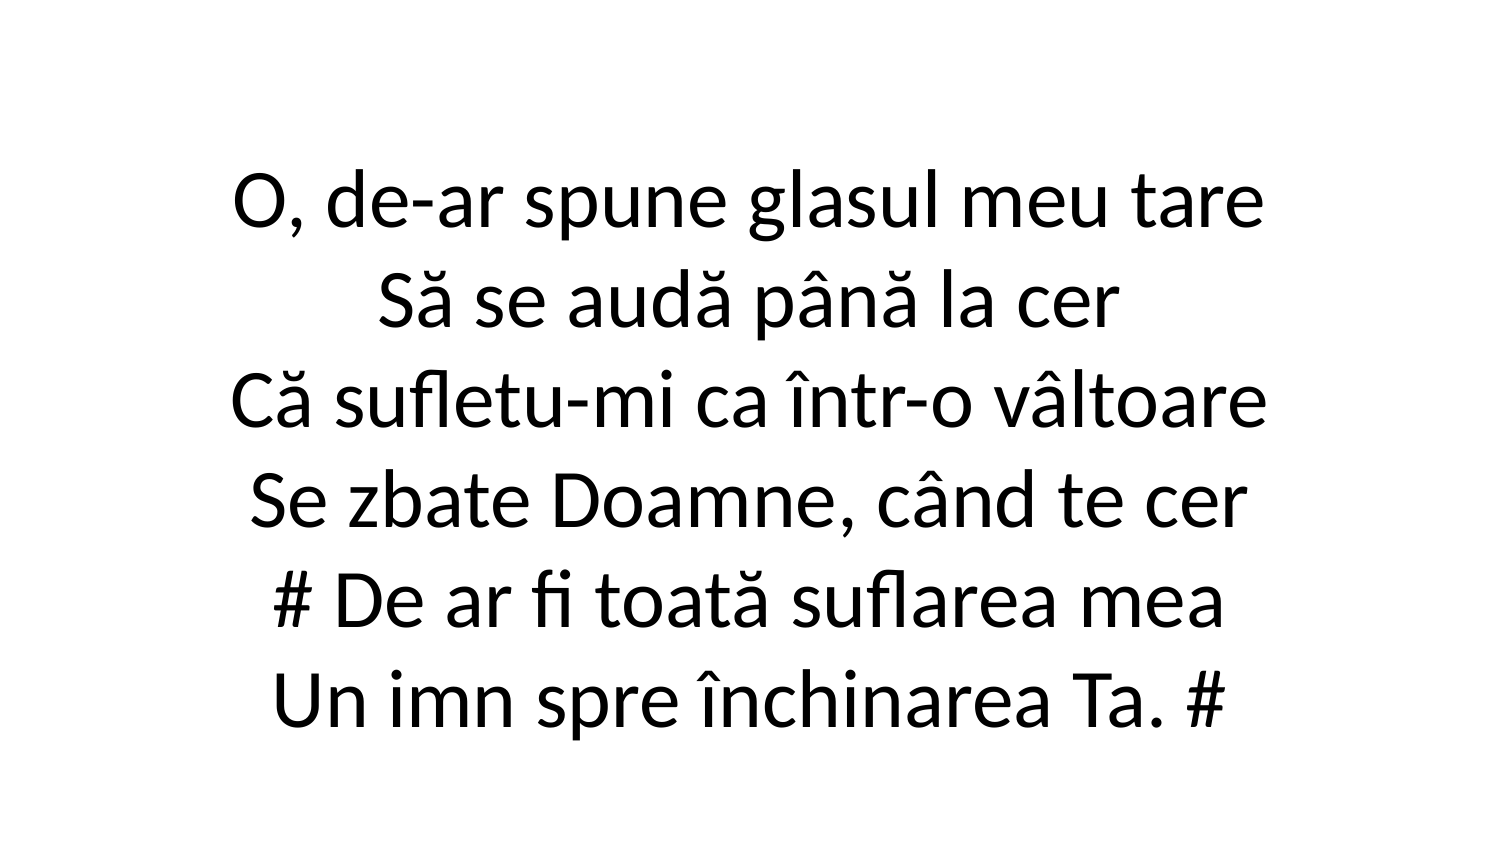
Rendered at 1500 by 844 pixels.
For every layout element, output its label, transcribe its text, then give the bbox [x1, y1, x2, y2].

text_box O, de-ar spune glasul meu tare Să se audă până la cer Că sufletu-mi ca într-o vâltoare Se zbate Doamne, când te cer # De ar fi toată suflarea mea Un imn spre închinarea Ta. # [215, 92, 1285, 752]
